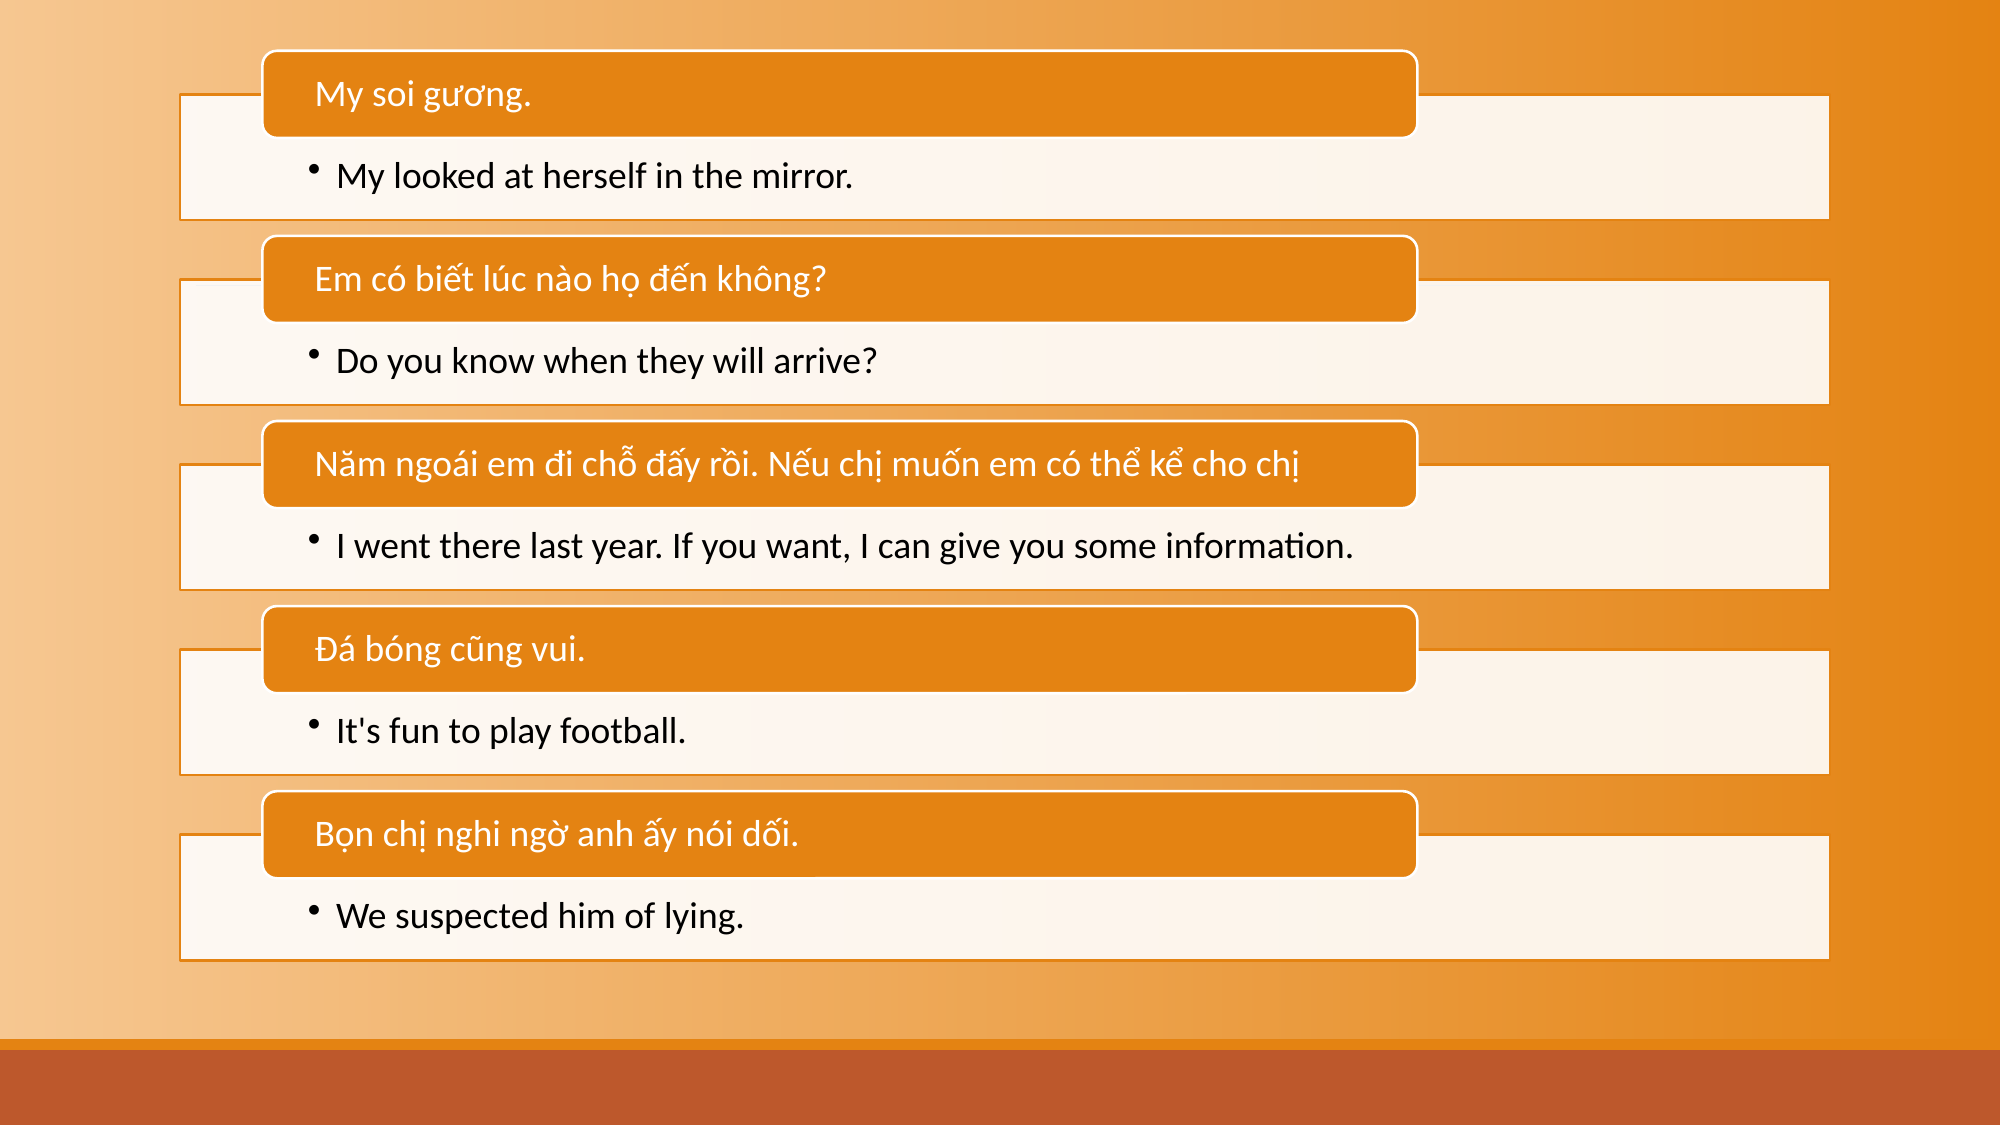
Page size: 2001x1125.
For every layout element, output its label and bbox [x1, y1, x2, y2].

list [179, 47, 1831, 964]
